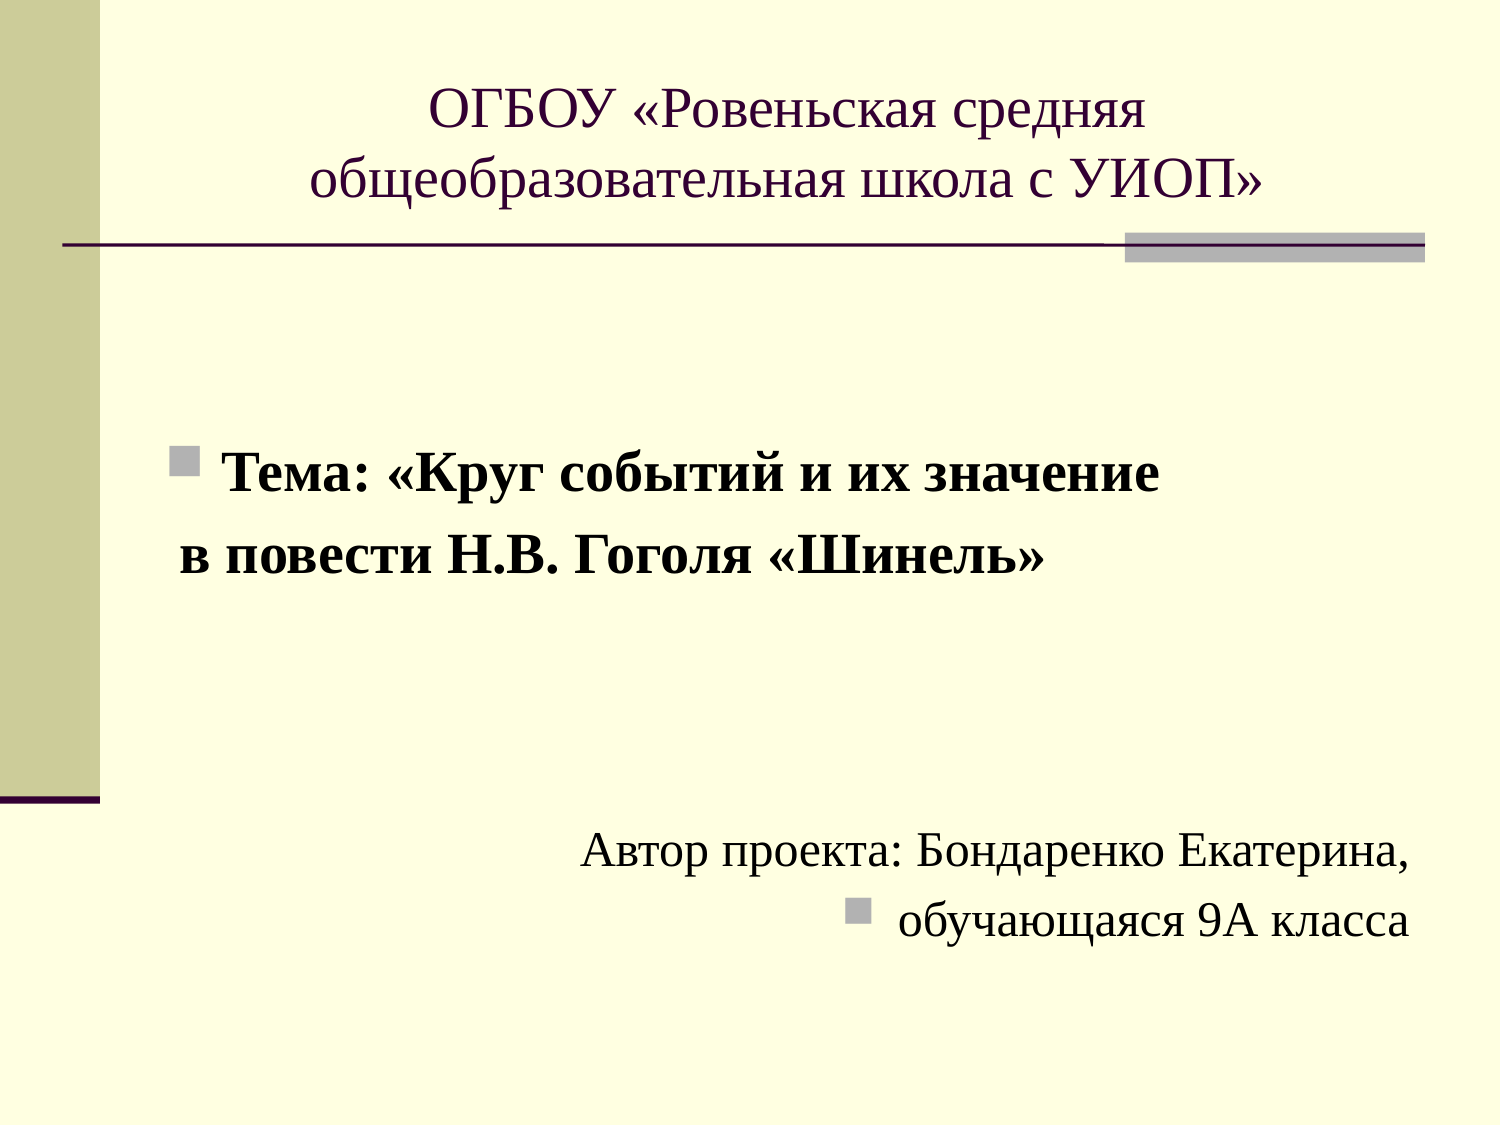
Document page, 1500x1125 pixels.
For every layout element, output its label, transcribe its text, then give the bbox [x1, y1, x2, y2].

title ОГБОУ «Ровеньская средняя общеобразовательная школа с УИОП» [149, 45, 1426, 234]
list Тема: «Круг событий и их значение в повести Н.В. Гоголя «Шинель» Автор проекта: Бондаренко Екатерина, обучающаяся 9А класса [149, 262, 1426, 1006]
